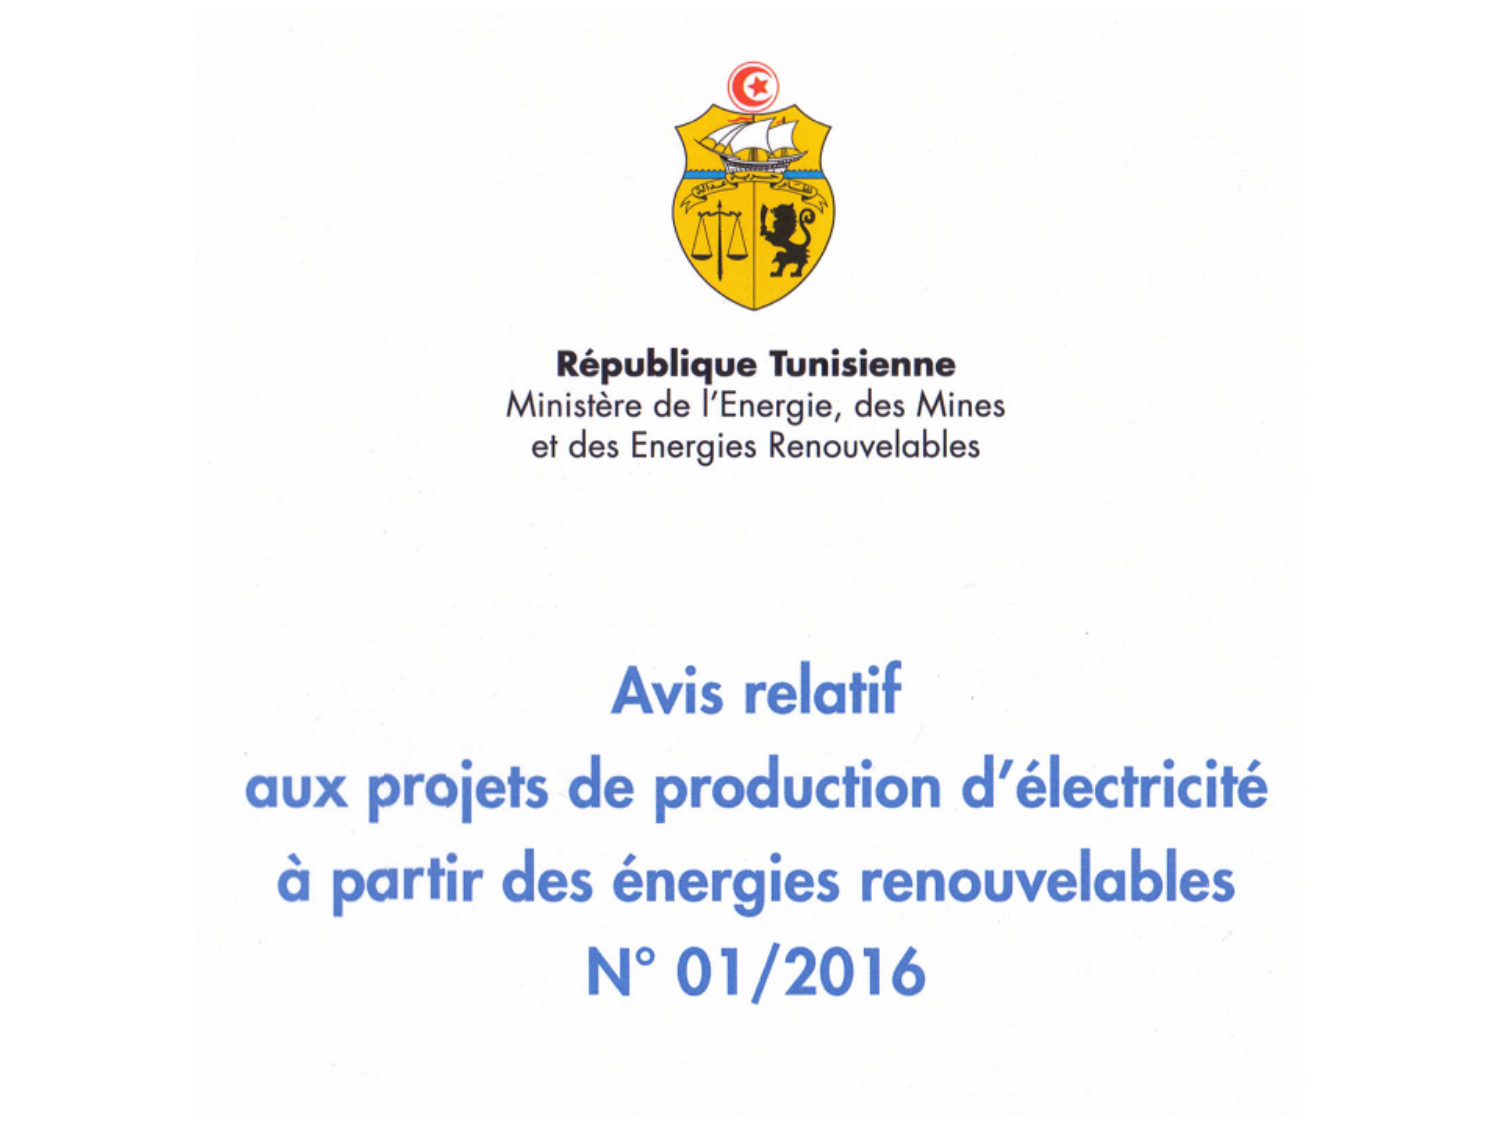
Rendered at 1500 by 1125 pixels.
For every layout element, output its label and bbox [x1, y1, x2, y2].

picture [195, 9, 1305, 1116]
